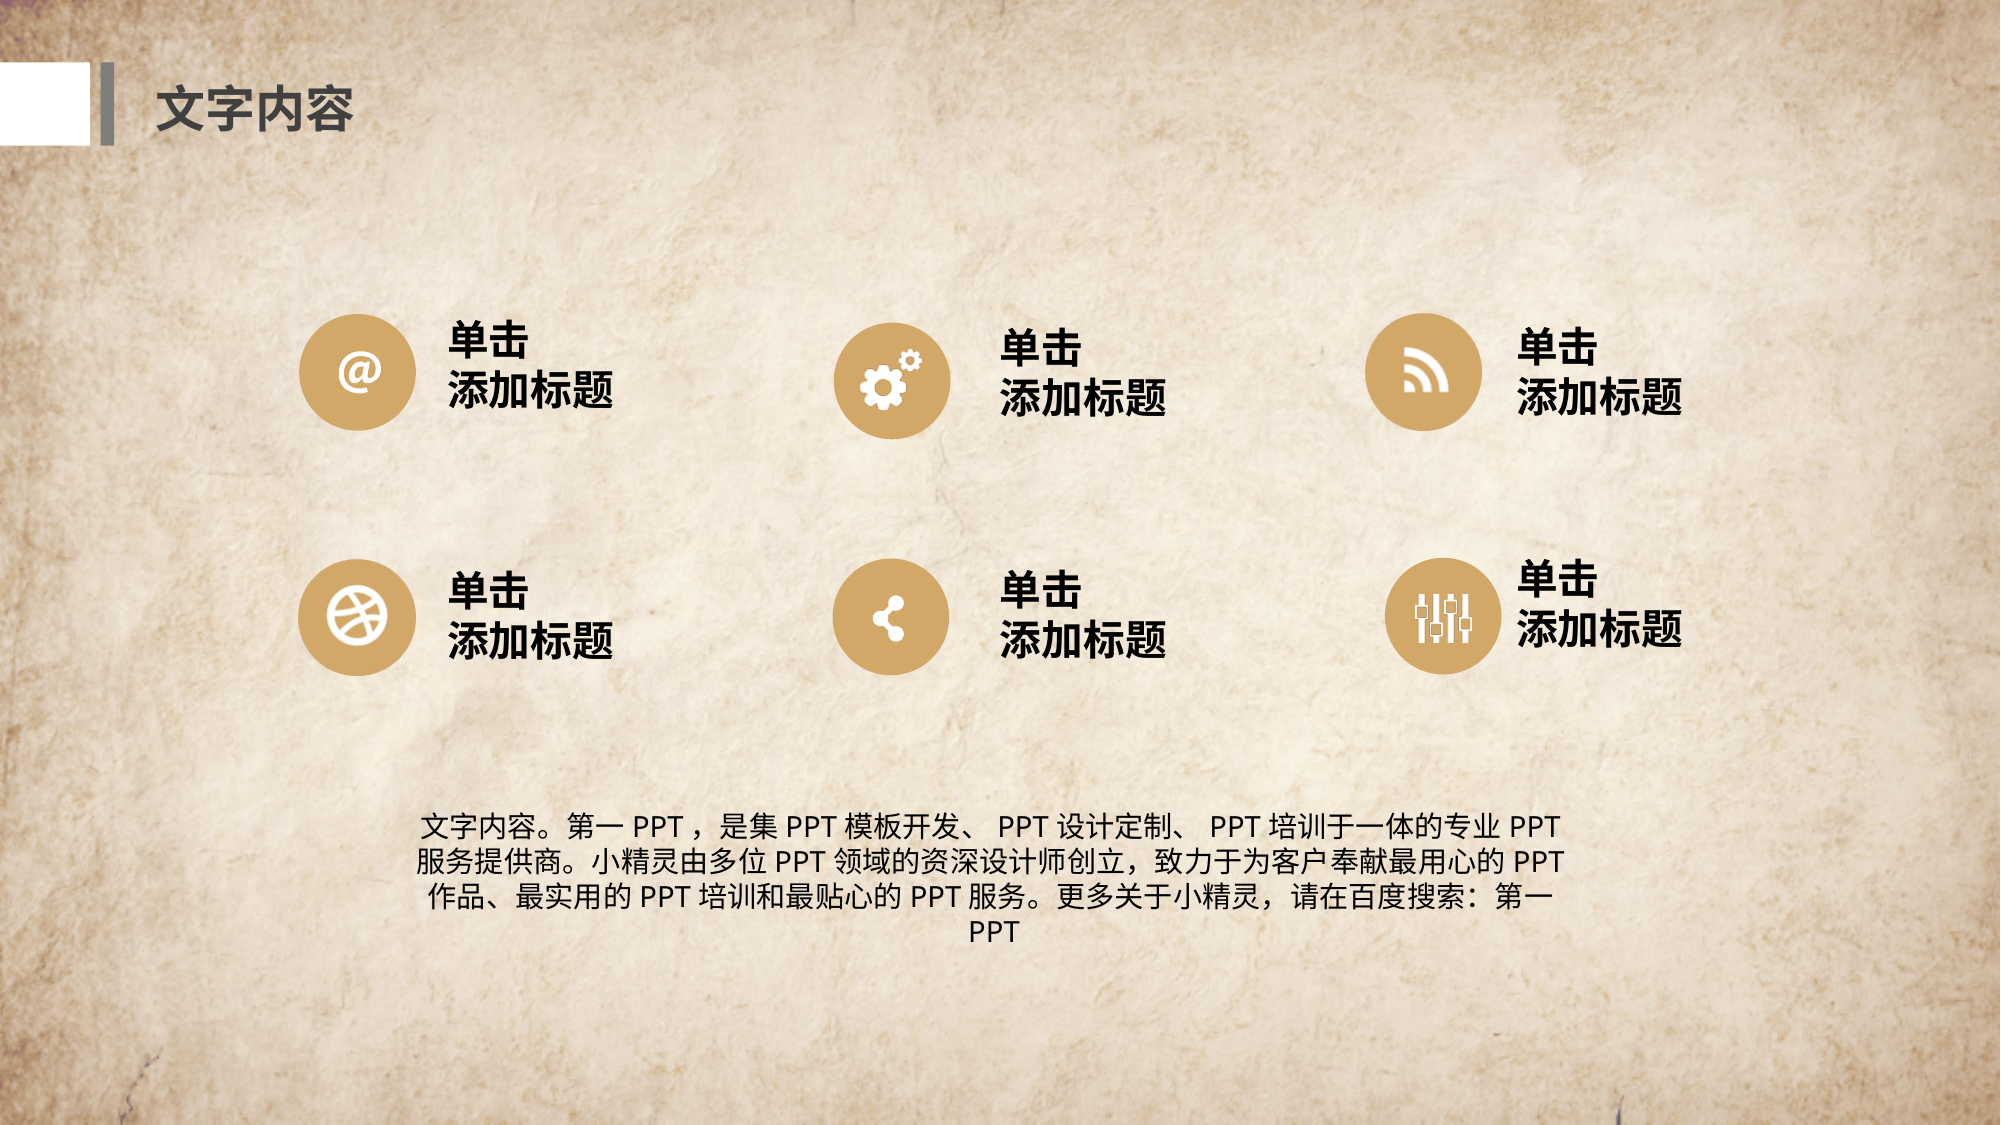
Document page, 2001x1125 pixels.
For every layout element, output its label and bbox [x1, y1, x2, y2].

picture [0, 0, 2000, 1125]
text_box [0, 62, 115, 146]
